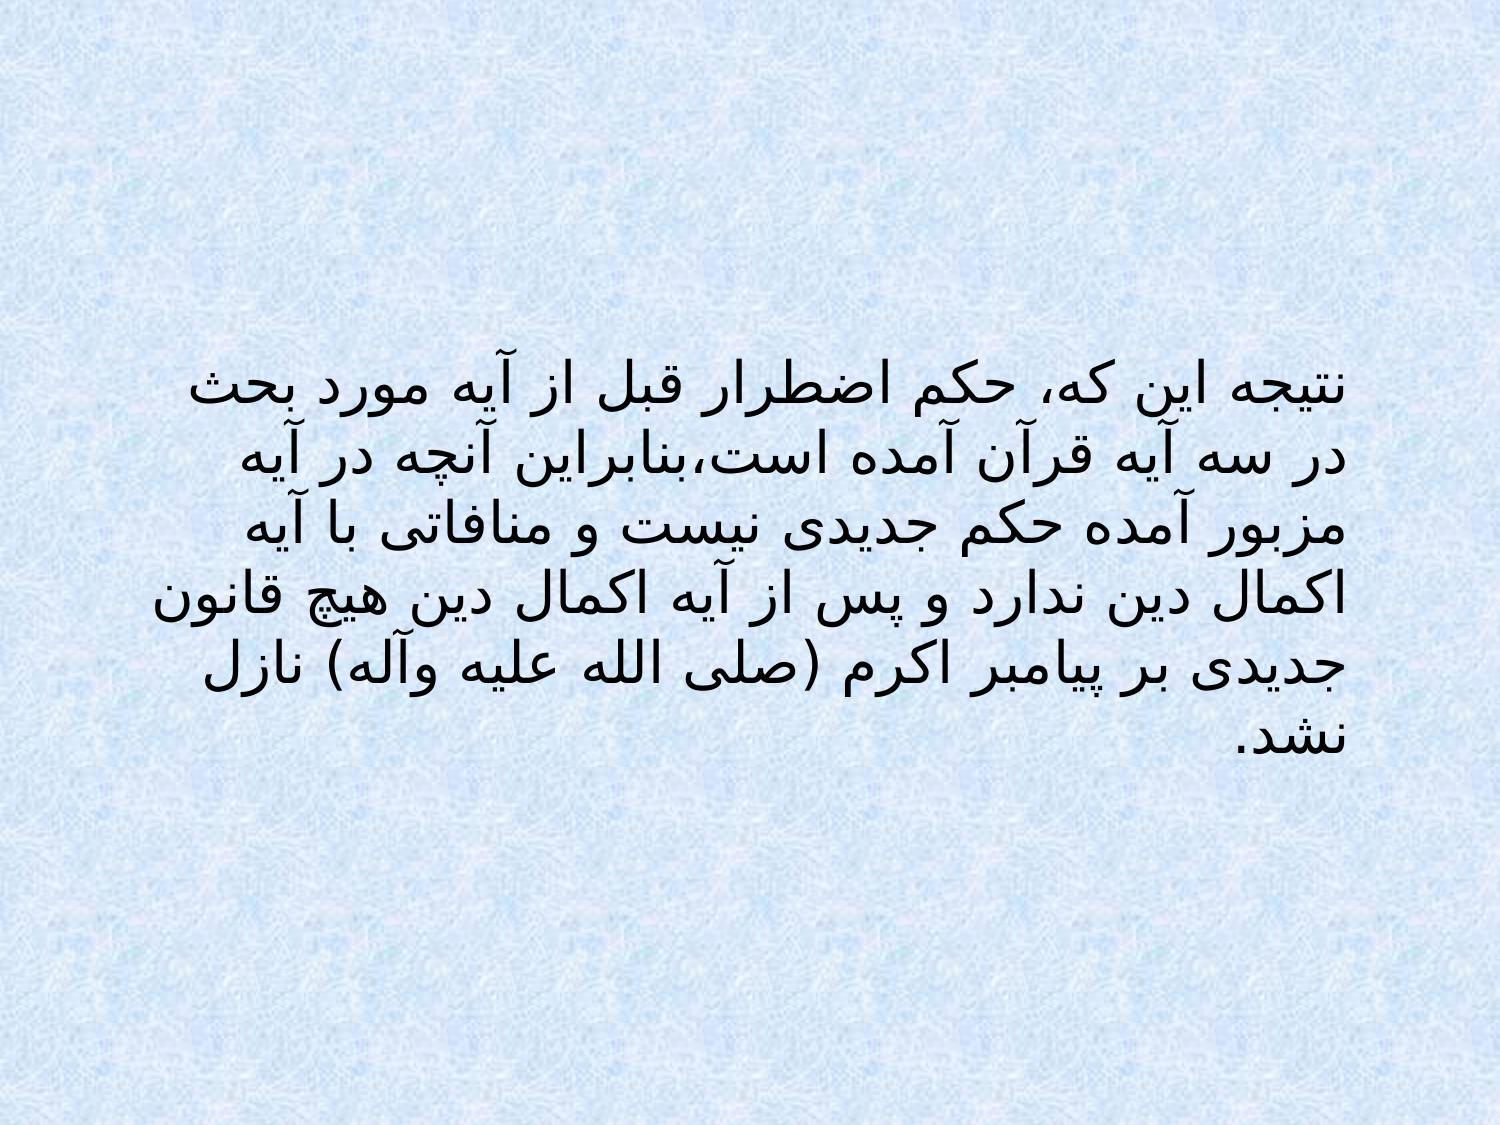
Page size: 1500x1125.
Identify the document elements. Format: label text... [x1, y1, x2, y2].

text_box نتيجه اين كه، حكم اضطرار قبل از آيه مورد بحث در سه آيه قرآن آمده است،بنابراين آنچه در آيه مزبور آمده حكم جديدى نيست و منافاتى با آيه اكمال دين ندارد و پس از آيه اكمال دين هيچ قانون جديدى بر پيامبر اكرم (صلى الله عليه وآله) نازل نشد. [135, 338, 1365, 773]
picture [0, 0, 1500, 1125]
